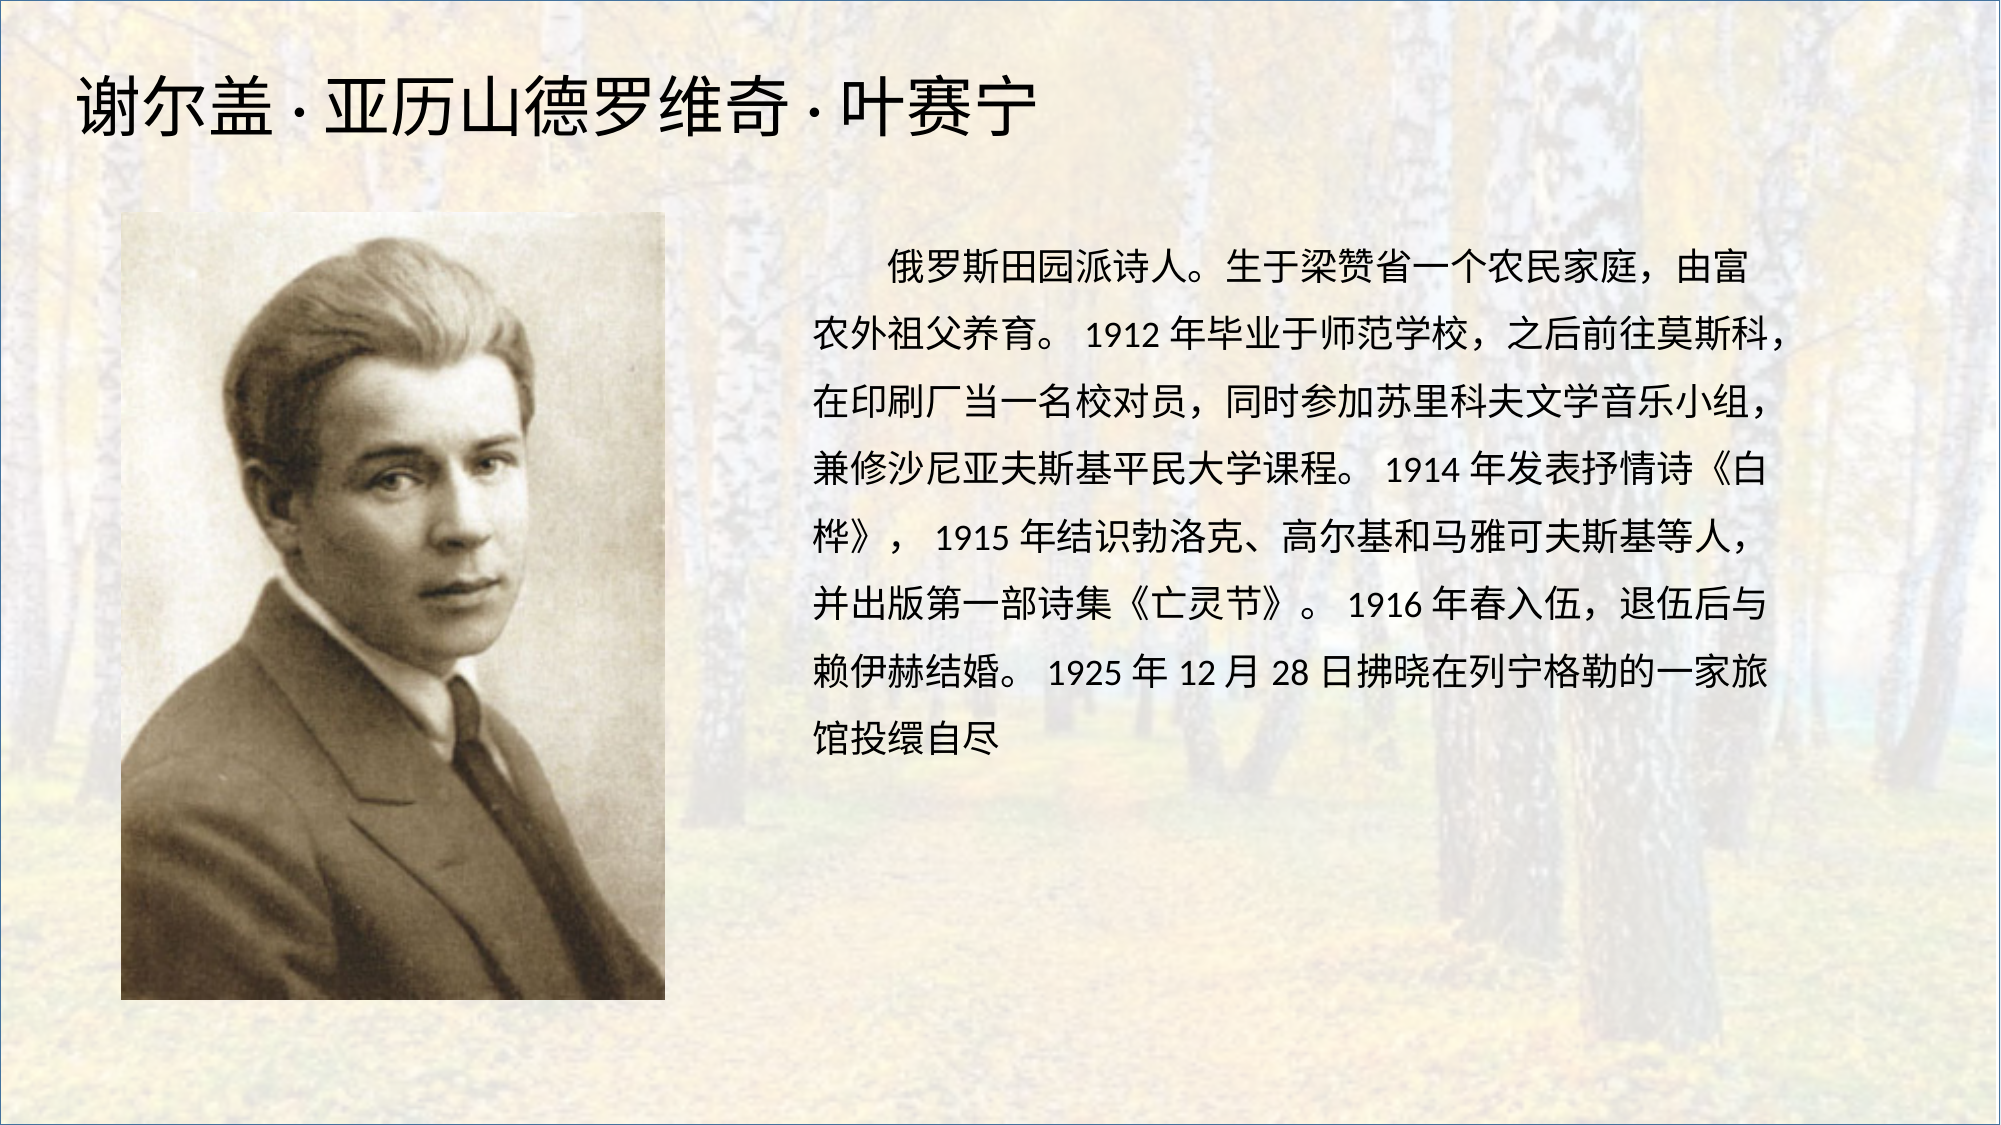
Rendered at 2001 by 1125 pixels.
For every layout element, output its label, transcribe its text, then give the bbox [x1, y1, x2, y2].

text_box 俄罗斯田园派诗人。生于梁赞省一个农民家庭，由富农外祖父养育。1912年毕业于师范学校，之后前往莫斯科，在印刷厂当一名校对员，同时参加苏里科夫文学音乐小组，兼修沙尼亚夫斯基平民大学课程。1914年发表抒情诗《白桦》，1915年结识勃洛克、高尔基和马雅可夫斯基等人，并出版第一部诗集《亡灵节》。1916年春入伍，退伍后与赖伊赫结婚。1925年12月28日拂晓在列宁格勒的一家旅馆投缳自尽 [797, 212, 1798, 768]
text_box 谢尔盖·亚历山德罗维奇·叶赛宁 [60, 57, 1181, 152]
picture [121, 212, 665, 1000]
